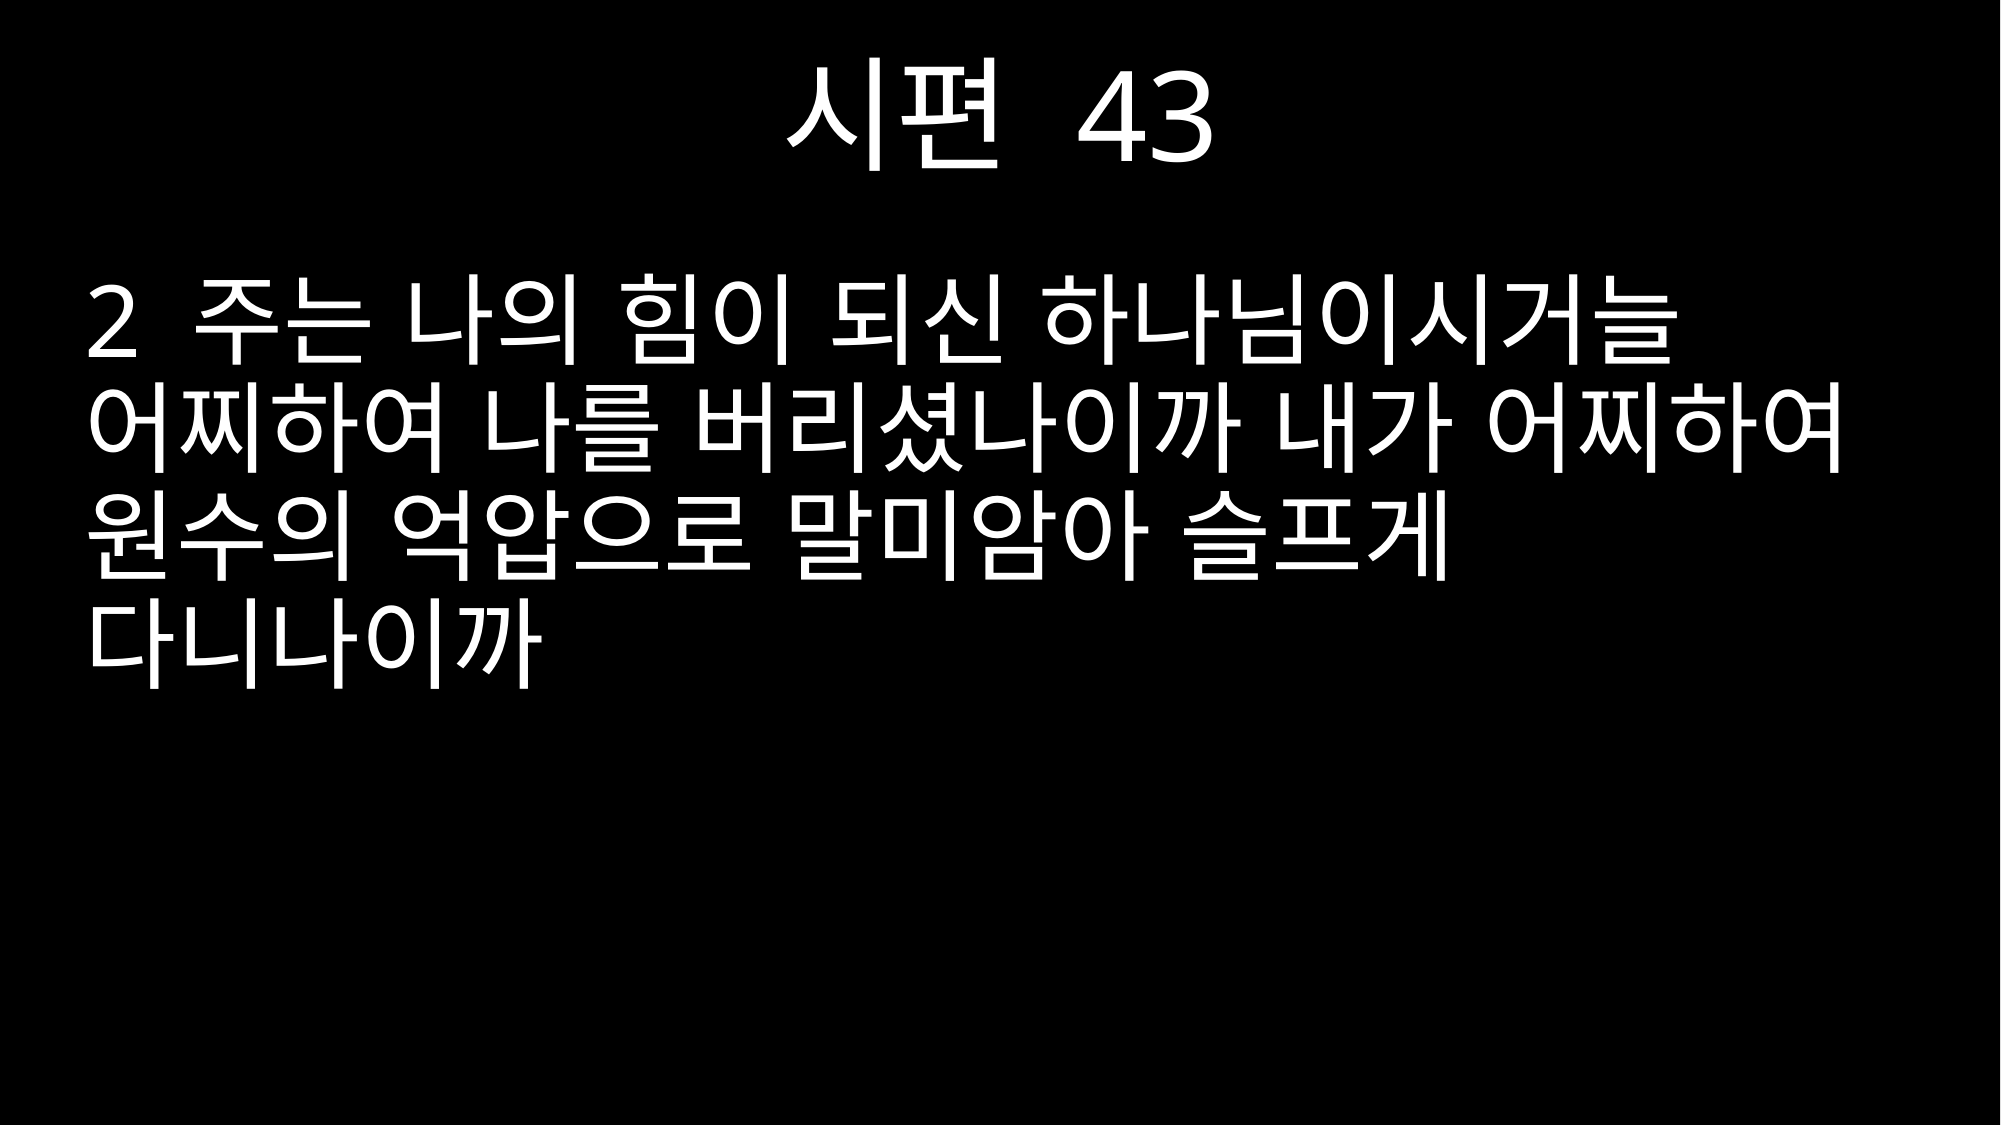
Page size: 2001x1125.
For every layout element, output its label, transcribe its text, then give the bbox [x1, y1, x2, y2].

list 2 주는 나의 힘이 되신 하나님이시거늘 어찌하여 나를 버리셨나이까 내가 어찌하여 원수의 억압으로 말미암아 슬프게 다니나이까 [69, 263, 1953, 423]
footer 시편 43 [0, 32, 2000, 192]
picture [0, 0, 2001, 1125]
